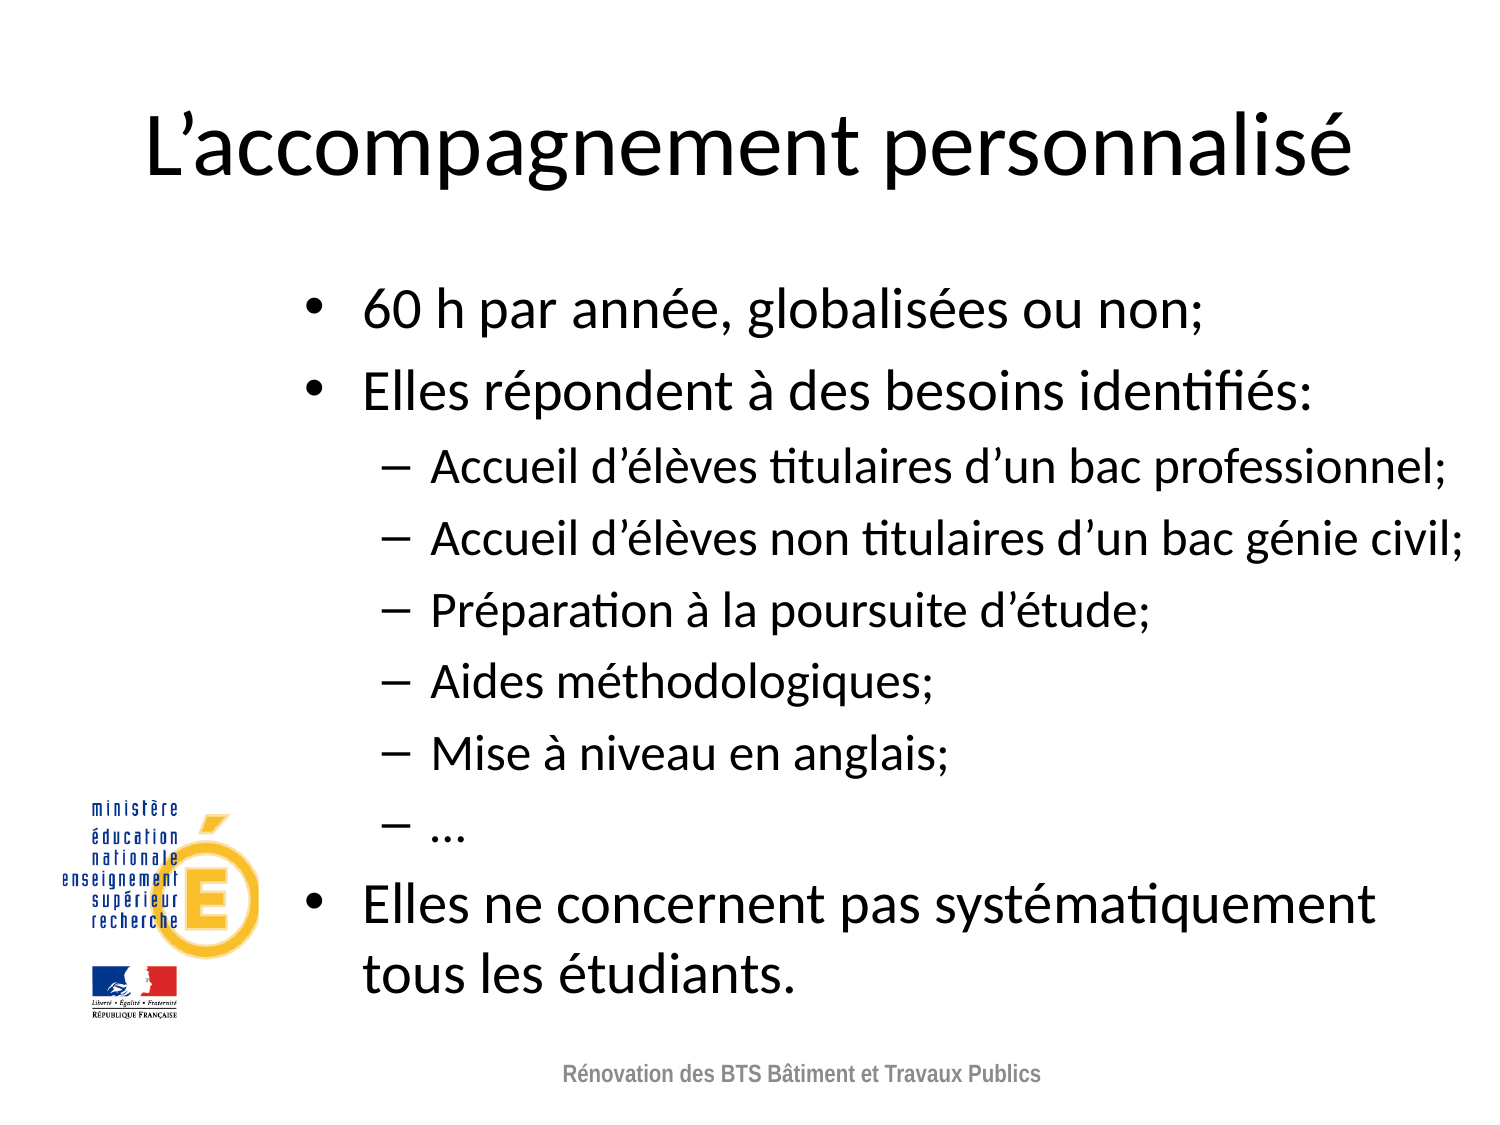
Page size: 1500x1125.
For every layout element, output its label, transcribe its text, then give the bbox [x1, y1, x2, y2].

title L’accompagnement personnalisé [74, 44, 1426, 233]
list 60 h par année, globalisées ou non; Elles répondent à des besoins identifiés: Accueil d’élèves titulaires d’un bac professionnel; Accueil d’élèves non titulaires d’un bac génie civil; Préparation à la poursuite d’étude; Aides méthodologiques; Mise à niveau en anglais; … Elles ne concernent pas systématiquement tous les étudiants. [289, 262, 1483, 1024]
footer Rénovation des BTS Bâtiment et Travaux Publics [512, 1042, 1093, 1103]
